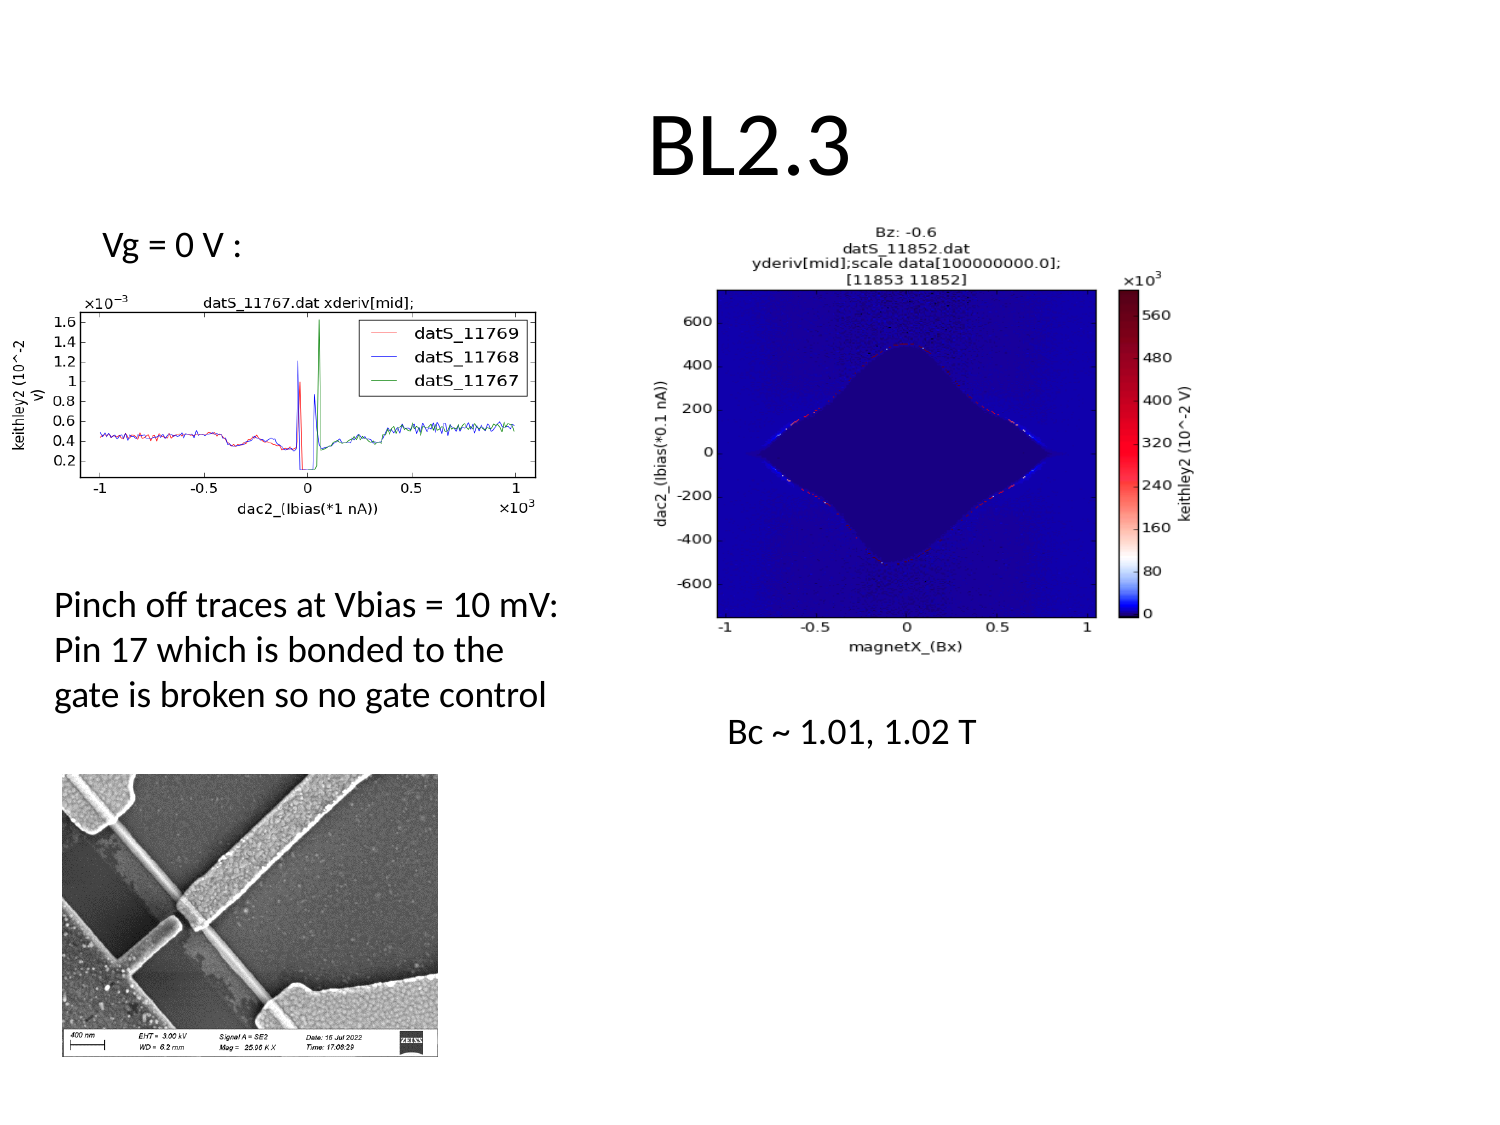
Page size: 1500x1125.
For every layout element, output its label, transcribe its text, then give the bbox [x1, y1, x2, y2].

text_box Pinch off traces at Vbias = 10 mV: Pin 17 which is bonded to the gate is broken so no gate control [39, 572, 577, 723]
text_box Vg = 0 V : [87, 212, 375, 273]
picture [62, 774, 438, 1057]
picture [637, 212, 1213, 670]
picture [0, 278, 551, 530]
title BL2.3 [75, 45, 1425, 233]
text_box Bc ~ 1.01, 1.02 T [712, 699, 1213, 760]
